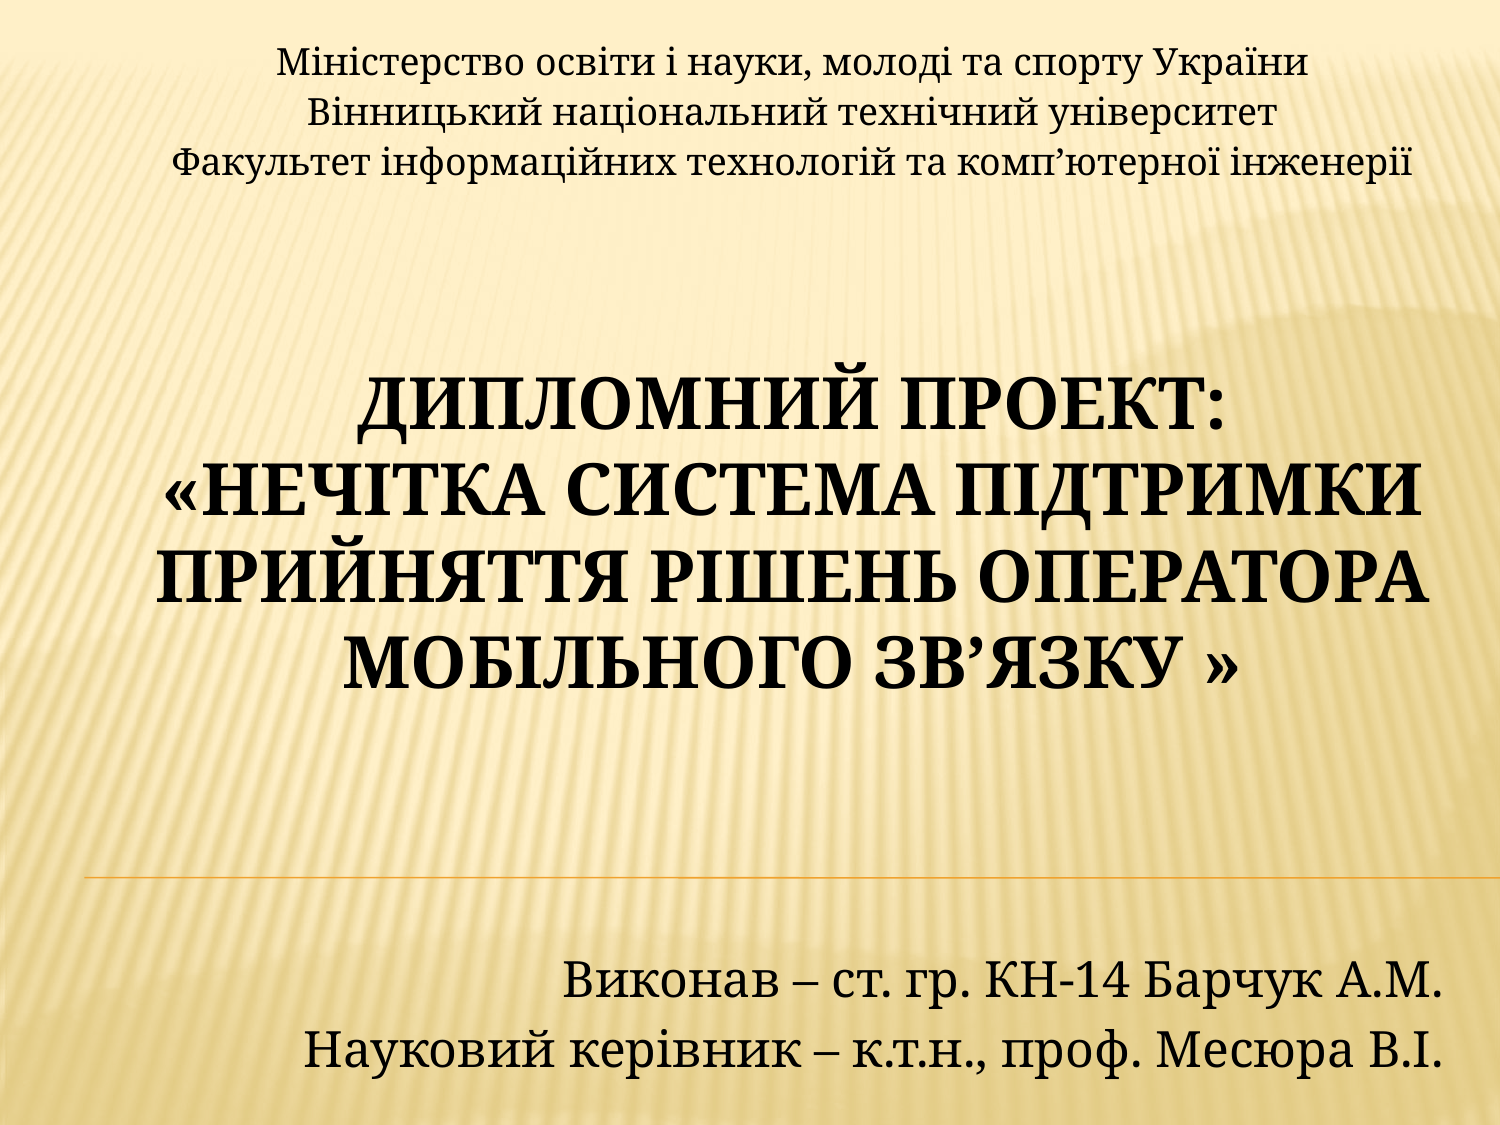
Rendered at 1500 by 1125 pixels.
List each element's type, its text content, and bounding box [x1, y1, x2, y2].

title ДИПЛОМНИЙ ПРОЕКТ: «НЕЧІТКА СИСТЕМА ПІДТРИМКИ ПРИЙНЯТТЯ РІШЕНЬ ОПЕРАТОРА МОБІЛЬНОГО ЗВ’ЯЗКУ » [137, 350, 1449, 740]
subtitle Виконав – ст. гр. КН-14 Барчук А.М. Науковий керівник – к.т.н., проф. Месюра В.І. [76, 940, 1459, 1106]
text_box Міністерство освіти і науки, молоді та спорту України Вінницький національний технічний університет Факультет інформаційних технологій та комп’ютерної інженерії [101, 31, 1484, 256]
